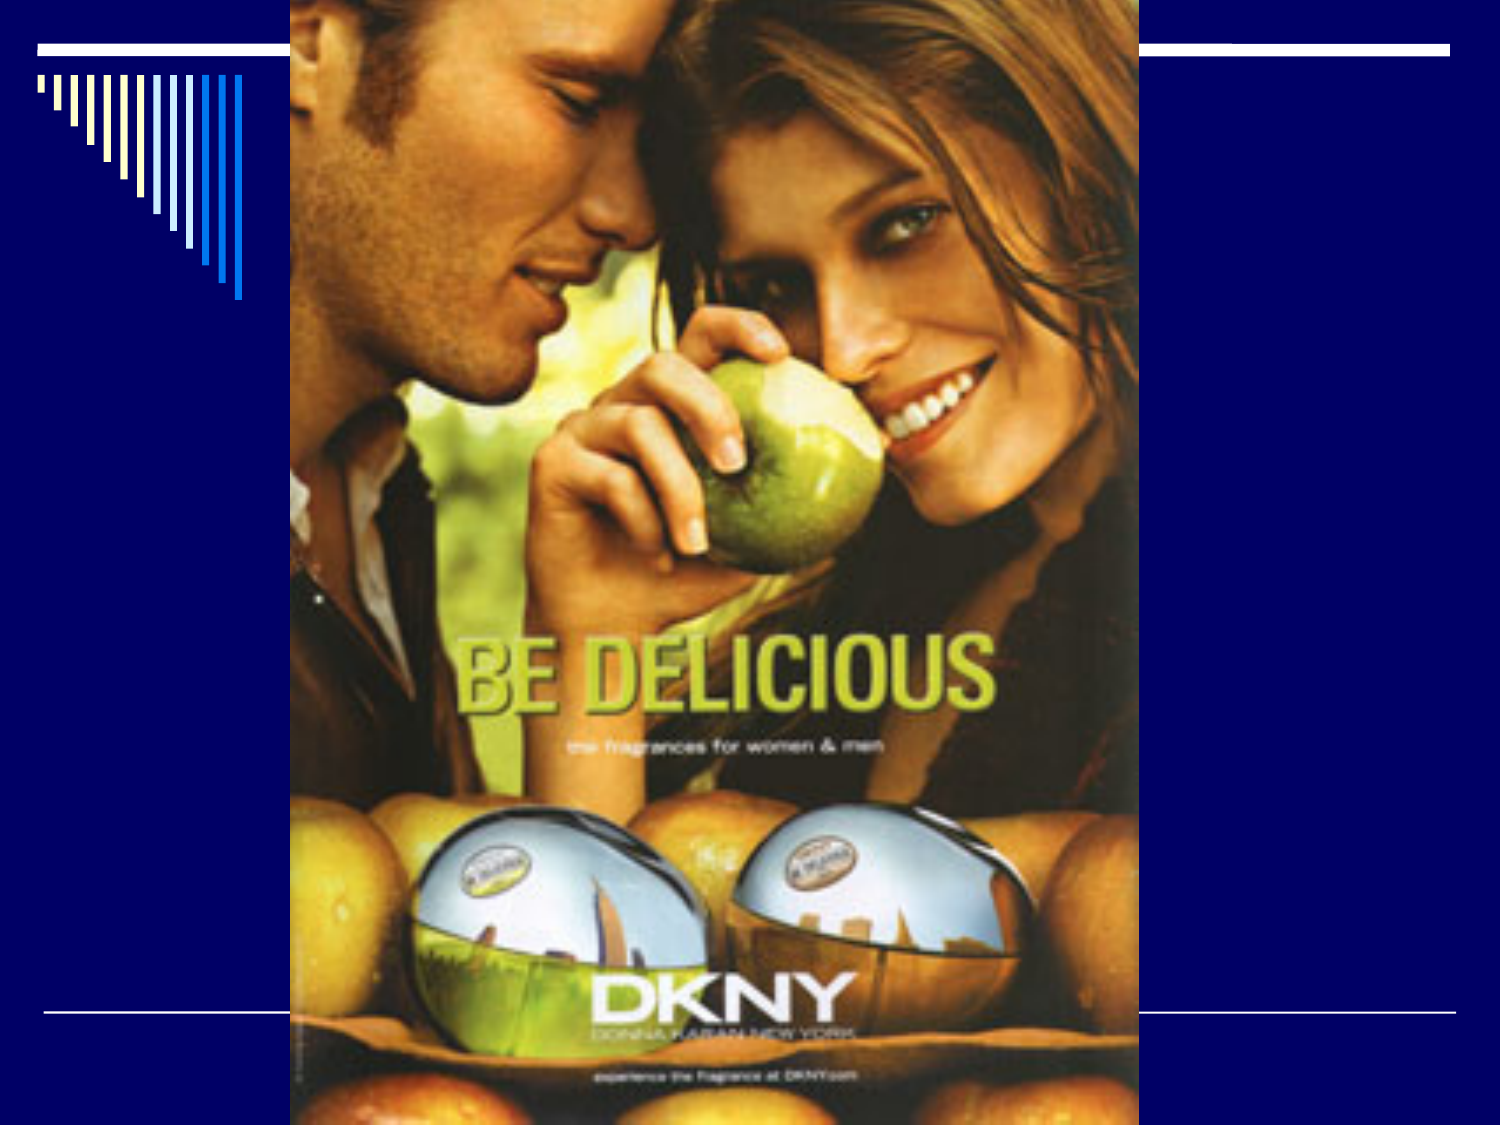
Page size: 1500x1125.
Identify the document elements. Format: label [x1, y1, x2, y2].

picture [290, 0, 1139, 1125]
